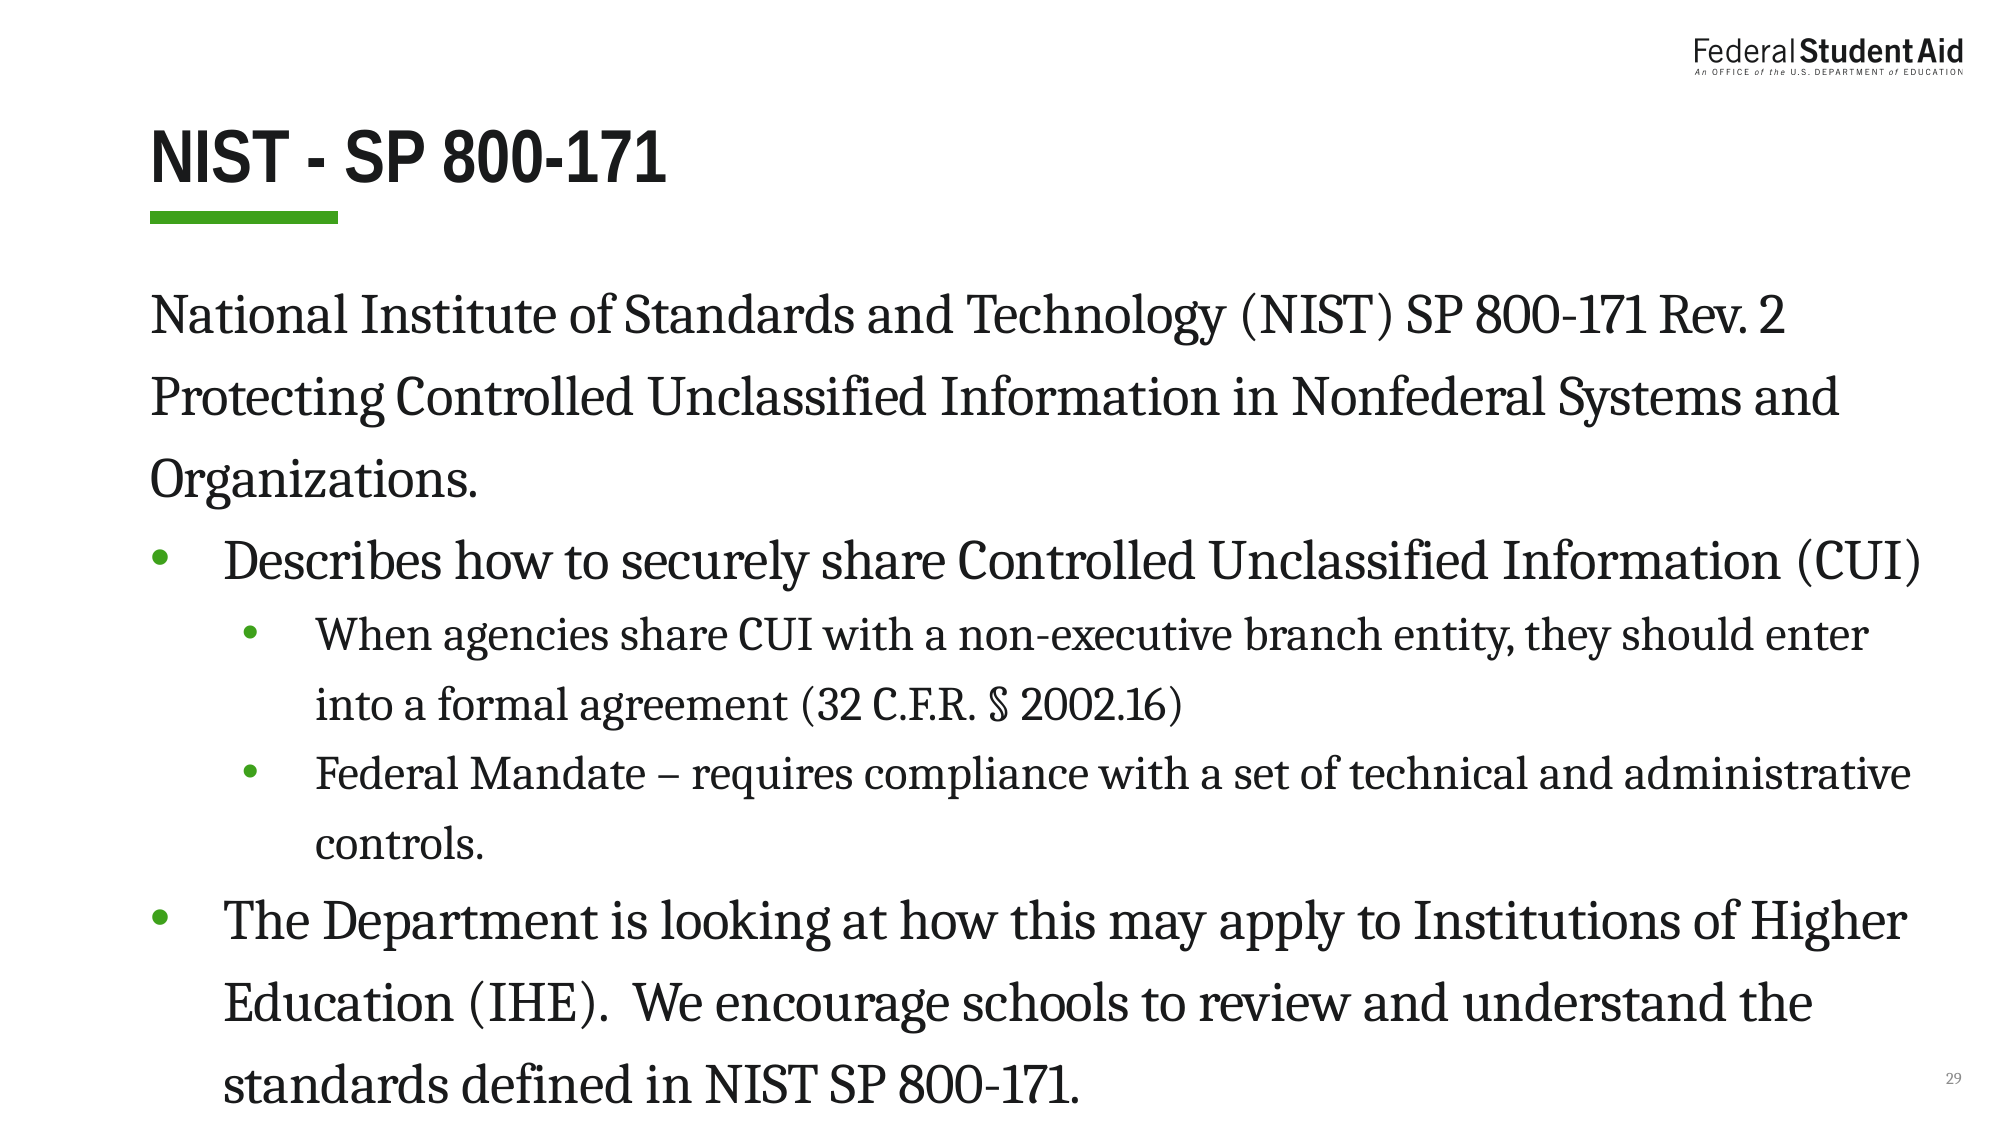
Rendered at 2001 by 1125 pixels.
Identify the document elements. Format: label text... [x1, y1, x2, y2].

picture [1694, 37, 1963, 75]
title Nist - SP 800-171 [150, 48, 1662, 199]
slide_number 29 [1916, 1068, 1962, 1089]
list National Institute of Standards and Technology (NIST) SP 800-171 Rev. 2 Protecting Controlled Unclassified Information in Nonfederal Systems and Organizations. Describes how to securely share Controlled Unclassified Information (CUI) When agencies share CUI with a non-executive branch entity, they should enter into a formal agreement (32 C.F.R. § 2002.16) Federal Mandate – requires compliance with a set of technical and administrative controls. The Department is looking at how this may apply to Institutions of Higher Education (IHE). We encourage schools to review and understand the standards defined in NIST SP 800-171. [150, 262, 1934, 1125]
